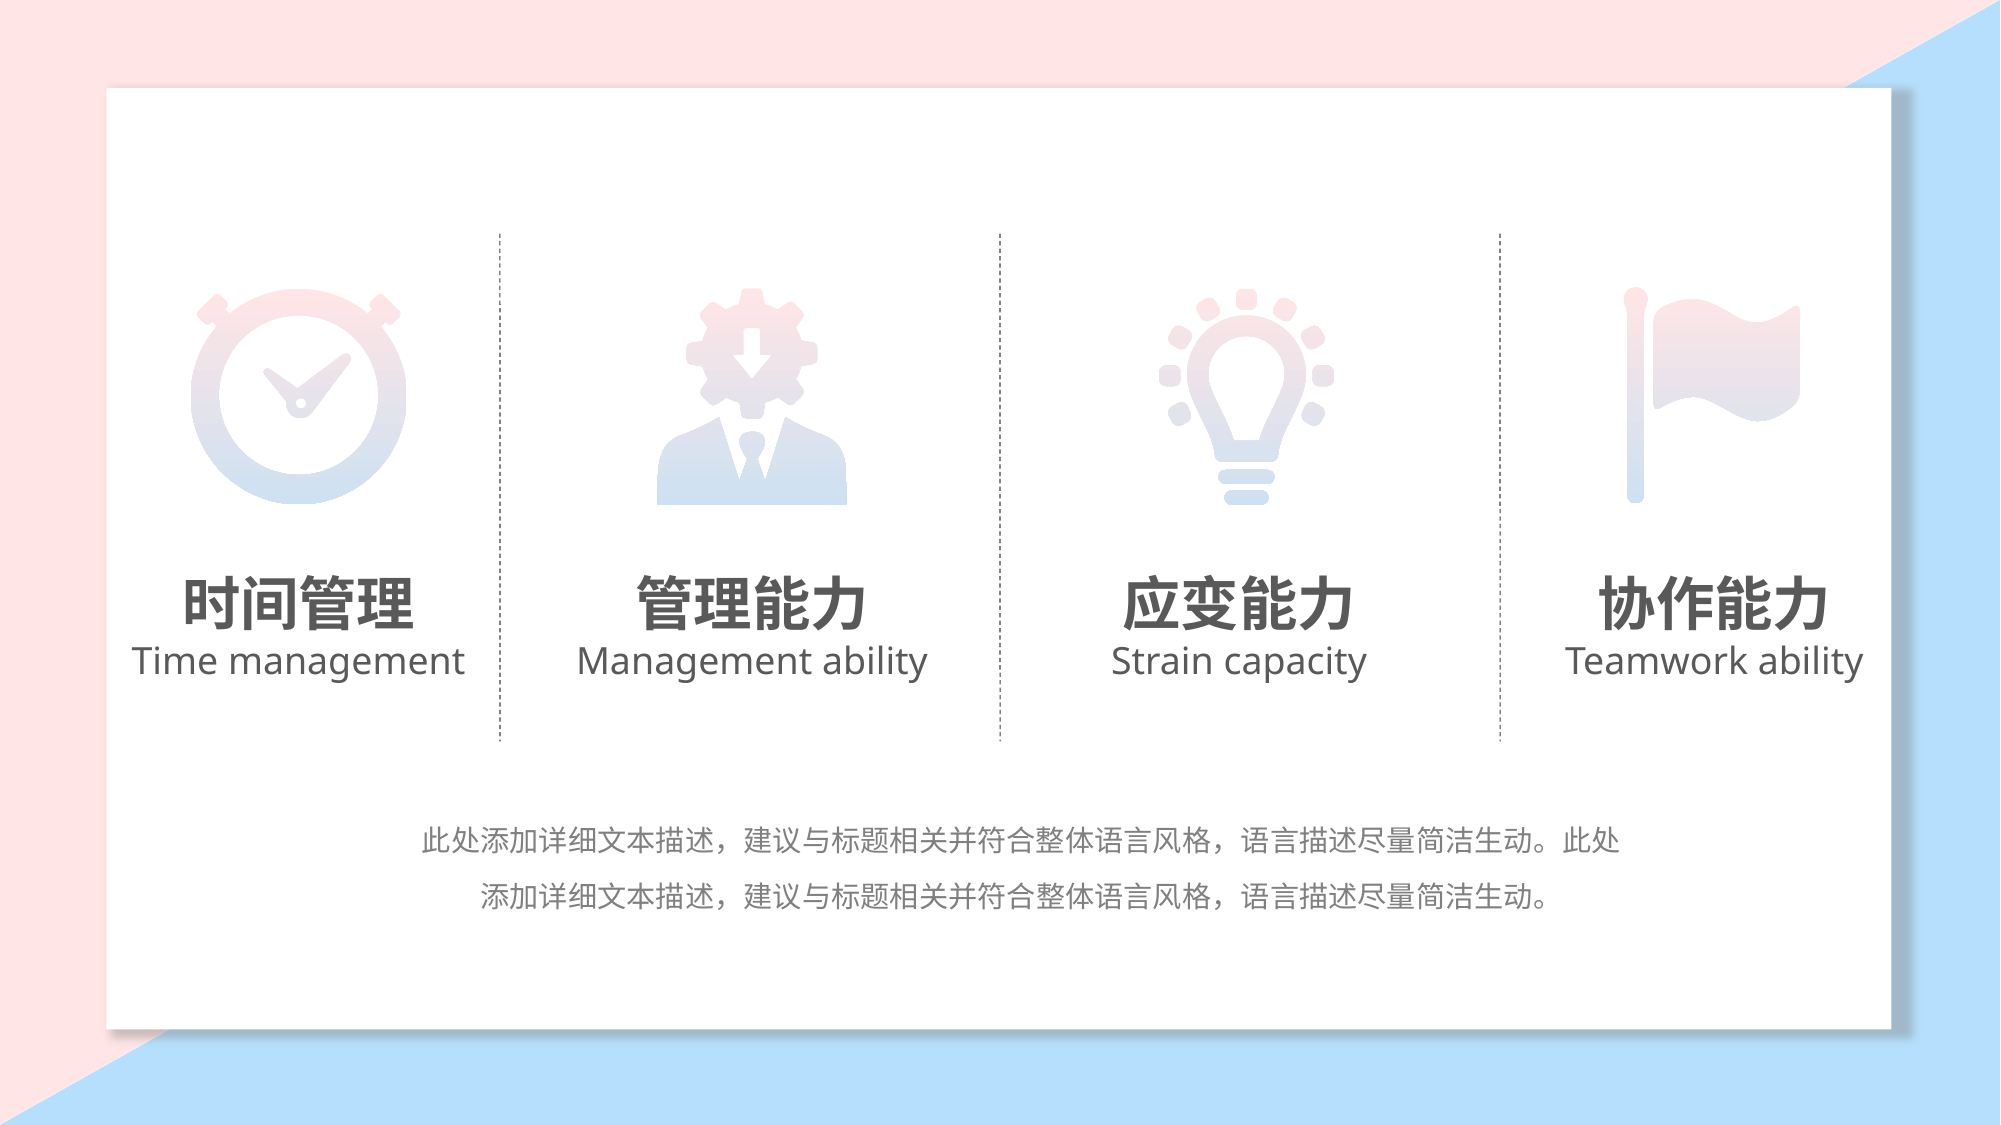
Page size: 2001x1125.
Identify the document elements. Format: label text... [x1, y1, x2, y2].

text_box [190, 288, 407, 505]
text_box 时间管理 Time management [116, 559, 481, 690]
text_box [1653, 299, 1800, 422]
text_box [1159, 365, 1181, 387]
text_box [1301, 325, 1325, 350]
text_box [1187, 315, 1306, 462]
text_box [657, 417, 848, 505]
text_box 管理能力 Management ability [561, 559, 944, 690]
text_box [1301, 402, 1325, 426]
text_box [1273, 297, 1297, 322]
text_box [1623, 286, 1648, 504]
text_box [1218, 469, 1275, 484]
text_box [1168, 402, 1191, 426]
text_box [1236, 288, 1257, 310]
text_box [1196, 297, 1220, 322]
text_box [686, 288, 818, 419]
text_box 协作能力 Teamwork ability [1550, 559, 1879, 690]
text_box [1224, 490, 1269, 505]
text_box [1312, 365, 1334, 387]
text_box 此处添加详细文本描述，建议与标题相关并符合整体语言风格，语言描述尽量简洁生动。此处添加详细文本描述，建议与标题相关并符合整体语言风格，语言描述尽量简洁生动。 [404, 793, 1639, 921]
text_box 应变能力 Strain capacity [1096, 559, 1382, 690]
text_box [1168, 325, 1192, 350]
